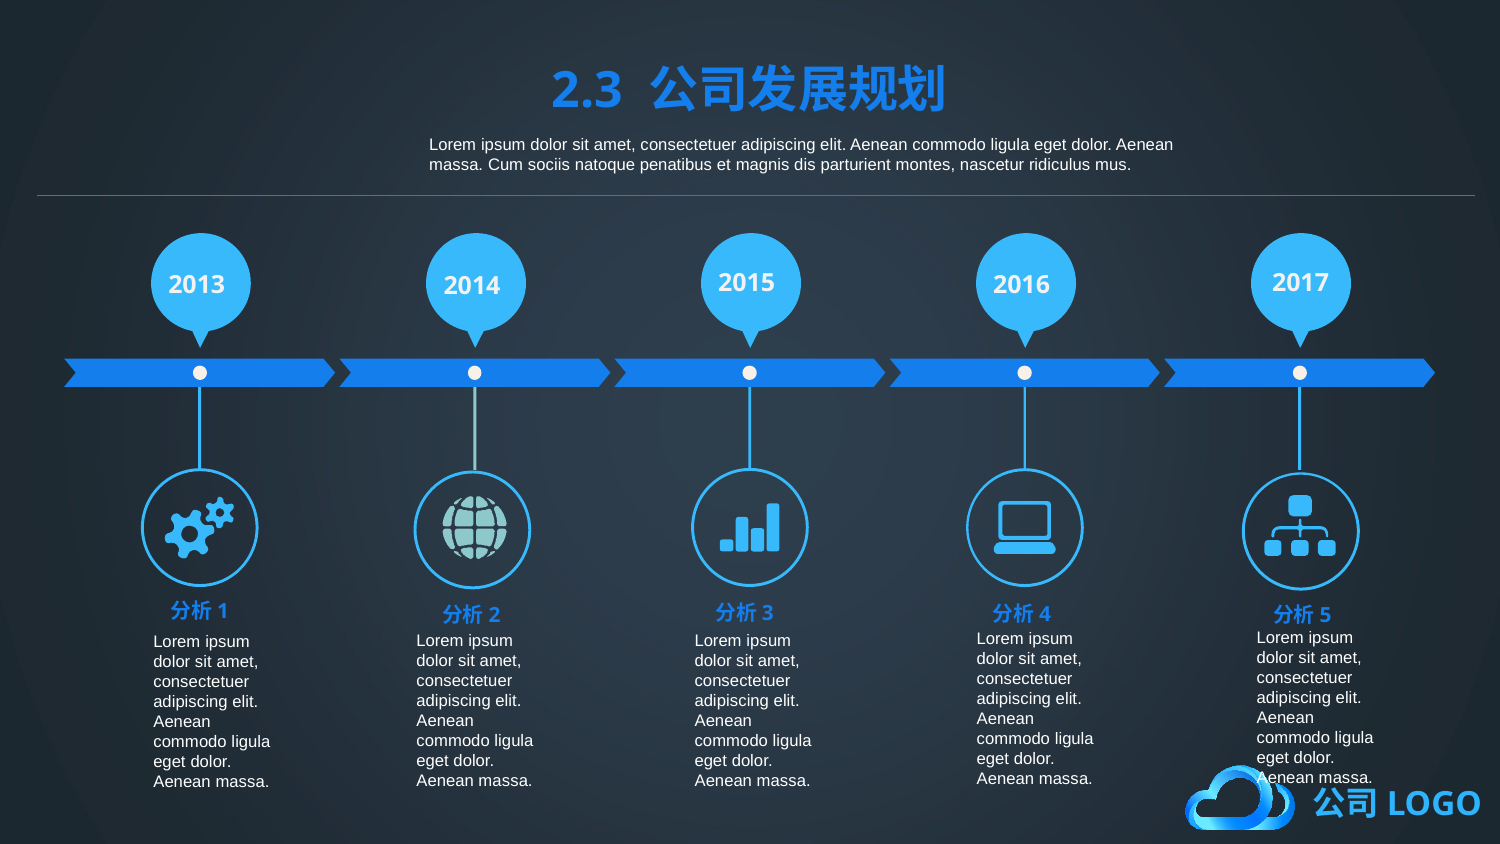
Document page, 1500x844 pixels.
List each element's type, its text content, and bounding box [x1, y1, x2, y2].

text_box Lorem ipsum dolor sit amet, consectetuer adipiscing elit. Aenean commodo ligula eget dolor. Aenean massa. [401, 622, 552, 798]
text_box [1164, 358, 1436, 387]
text_box 2.3 公司发展规划 [537, 49, 963, 125]
picture [0, 0, 1500, 844]
text_box [1241, 472, 1360, 591]
text_box [1251, 233, 1352, 348]
text_box Lorem ipsum dolor sit amet, consectetuer adipiscing elit. Aenean commodo ligula eget dolor. Aenean massa. [1241, 620, 1392, 795]
text_box [691, 476, 809, 587]
text_box Lorem ipsum dolor sit amet, consectetuer adipiscing elit. Aenean commodo ligula eget dolor. Aenean massa. [961, 620, 1112, 796]
text_box 分析5 [1258, 594, 1346, 634]
text_box Lorem ipsum dolor sit amet, consectetuer adipiscing elit. Aenean commodo ligula eget dolor. Aenean massa. [679, 622, 830, 798]
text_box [719, 372, 780, 552]
text_box Lorem ipsum dolor sit amet, consectetuer adipiscing elit. Aenean commodo ligula eget dolor. Aenean massa. [138, 623, 289, 798]
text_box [442, 496, 507, 560]
text_box [742, 365, 757, 372]
text_box [1017, 365, 1032, 380]
text_box [339, 358, 611, 387]
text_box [140, 372, 259, 587]
text_box 分析1 [155, 590, 244, 631]
text_box 分析3 [700, 591, 789, 632]
text_box [976, 233, 1077, 348]
text_box 2015 [710, 259, 792, 306]
text_box 2017 [1264, 258, 1345, 305]
text_box 分析4 [977, 593, 1066, 633]
text_box [966, 468, 1084, 588]
text_box Lorem ipsum dolor sit amet, consectetuer adipiscing elit. Aenean commodo ligula eget dolor. Aenean massa. Cum sociis natoque penatibus et magnis dis parturient montes, nascetur ridiculus mus. [414, 126, 1200, 182]
text_box [193, 365, 207, 372]
text_box [467, 365, 482, 380]
text_box [1292, 365, 1307, 380]
text_box [413, 470, 532, 590]
text_box 2016 [985, 260, 1067, 307]
text_box 分析2 [427, 594, 516, 634]
text_box [614, 358, 886, 387]
text_box 2013 [160, 260, 242, 307]
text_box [993, 501, 1056, 555]
text_box [889, 358, 1160, 387]
text_box [1298, 387, 1302, 470]
text_box [473, 387, 477, 470]
text_box [426, 233, 527, 348]
text_box [701, 233, 802, 348]
text_box [64, 358, 336, 387]
text_box 2014 [435, 261, 517, 308]
text_box [151, 233, 251, 348]
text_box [1264, 495, 1336, 556]
